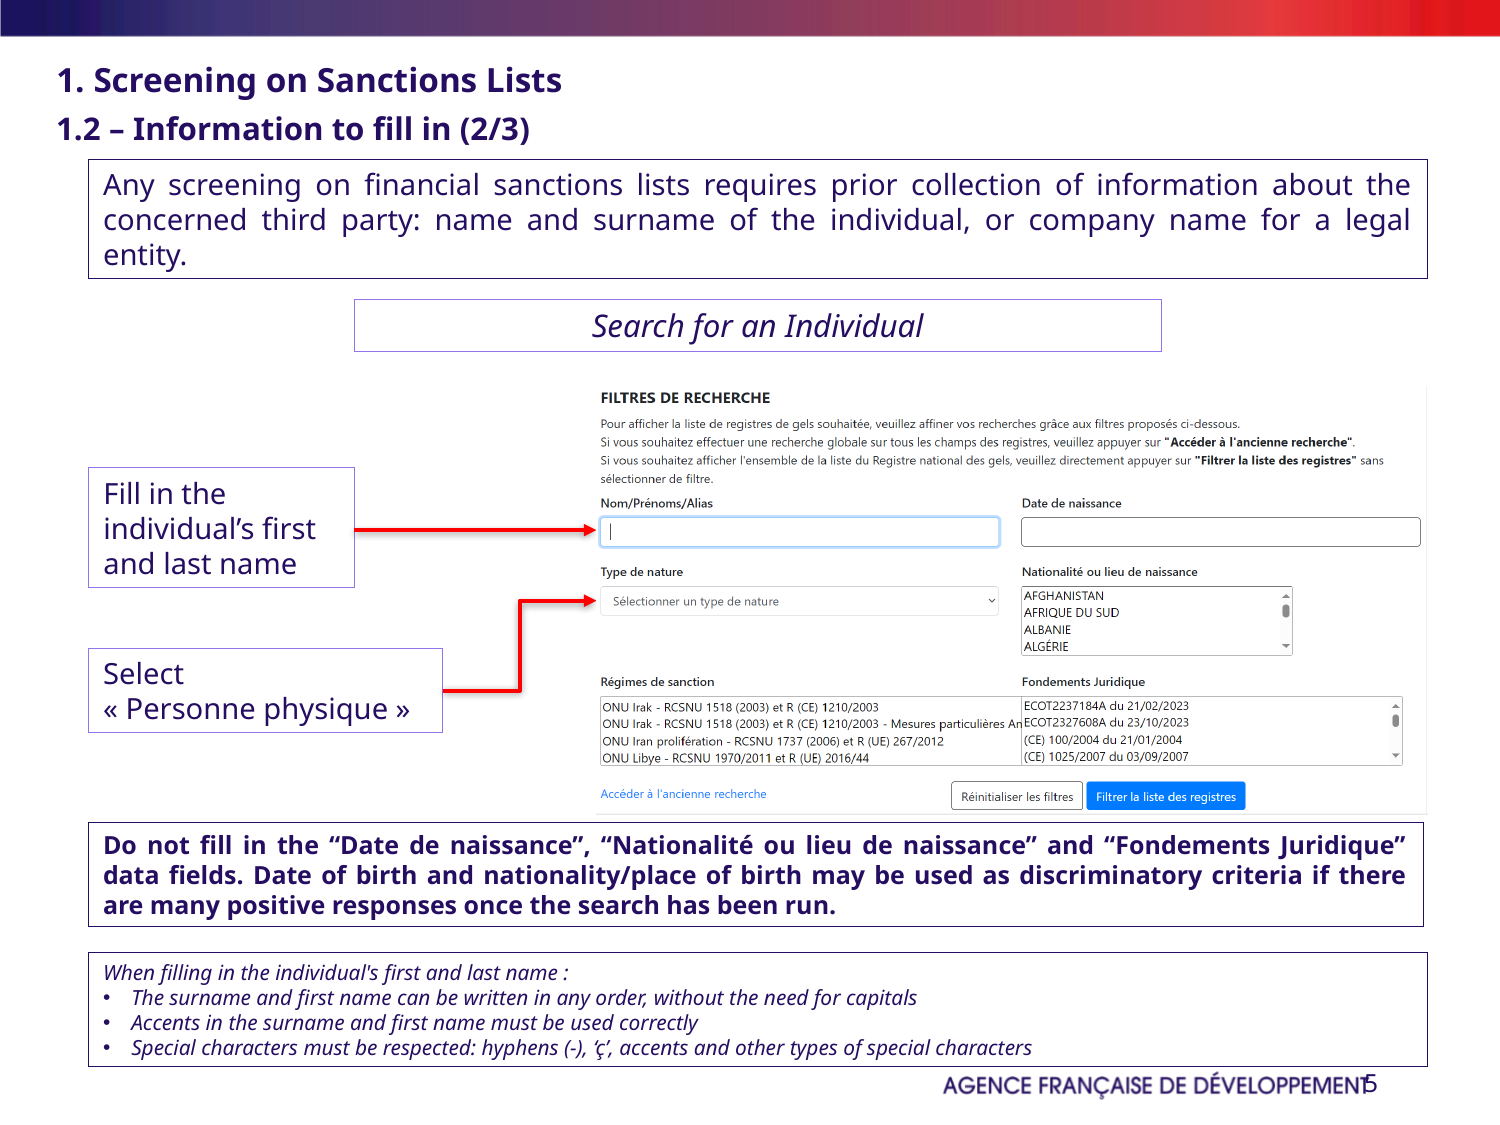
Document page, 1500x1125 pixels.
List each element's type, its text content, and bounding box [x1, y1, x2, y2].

text_box Any screening on financial sanctions lists requires prior collection of information about the concerned third party: name and surname of the individual, or company name for a legal entity. [88, 159, 1428, 279]
text_box When filling in the individual's first and last name : The surname and first name can be written in any order, without the need for capitals Accents in the surname and first name must be used correctly Special characters must be respected: hyphens (-), ‘ç’, accents and other types of special characters [88, 952, 1428, 1067]
text_box Fill in the individual’s first and last name [88, 467, 355, 588]
text_box Select « Personne physique » [88, 648, 443, 733]
picture [596, 386, 1428, 816]
text_box 1. Screening on Sanctions Lists [41, 51, 1424, 107]
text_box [442, 600, 591, 692]
picture [927, 1067, 1376, 1106]
text_box Search for an Individual [354, 299, 1162, 352]
text_box 1.2 – Information to fill in (2/3) [41, 101, 1352, 154]
text_box Do not fill in the “Date de naissance”, “Nationalité ou lieu de naissance” and “Fondements Juridique” data fields. Date of birth and nationality/place of birth may be used as discriminatory criteria if there are many positive responses once the search has been run. [88, 822, 1424, 927]
picture [0, 0, 1500, 46]
